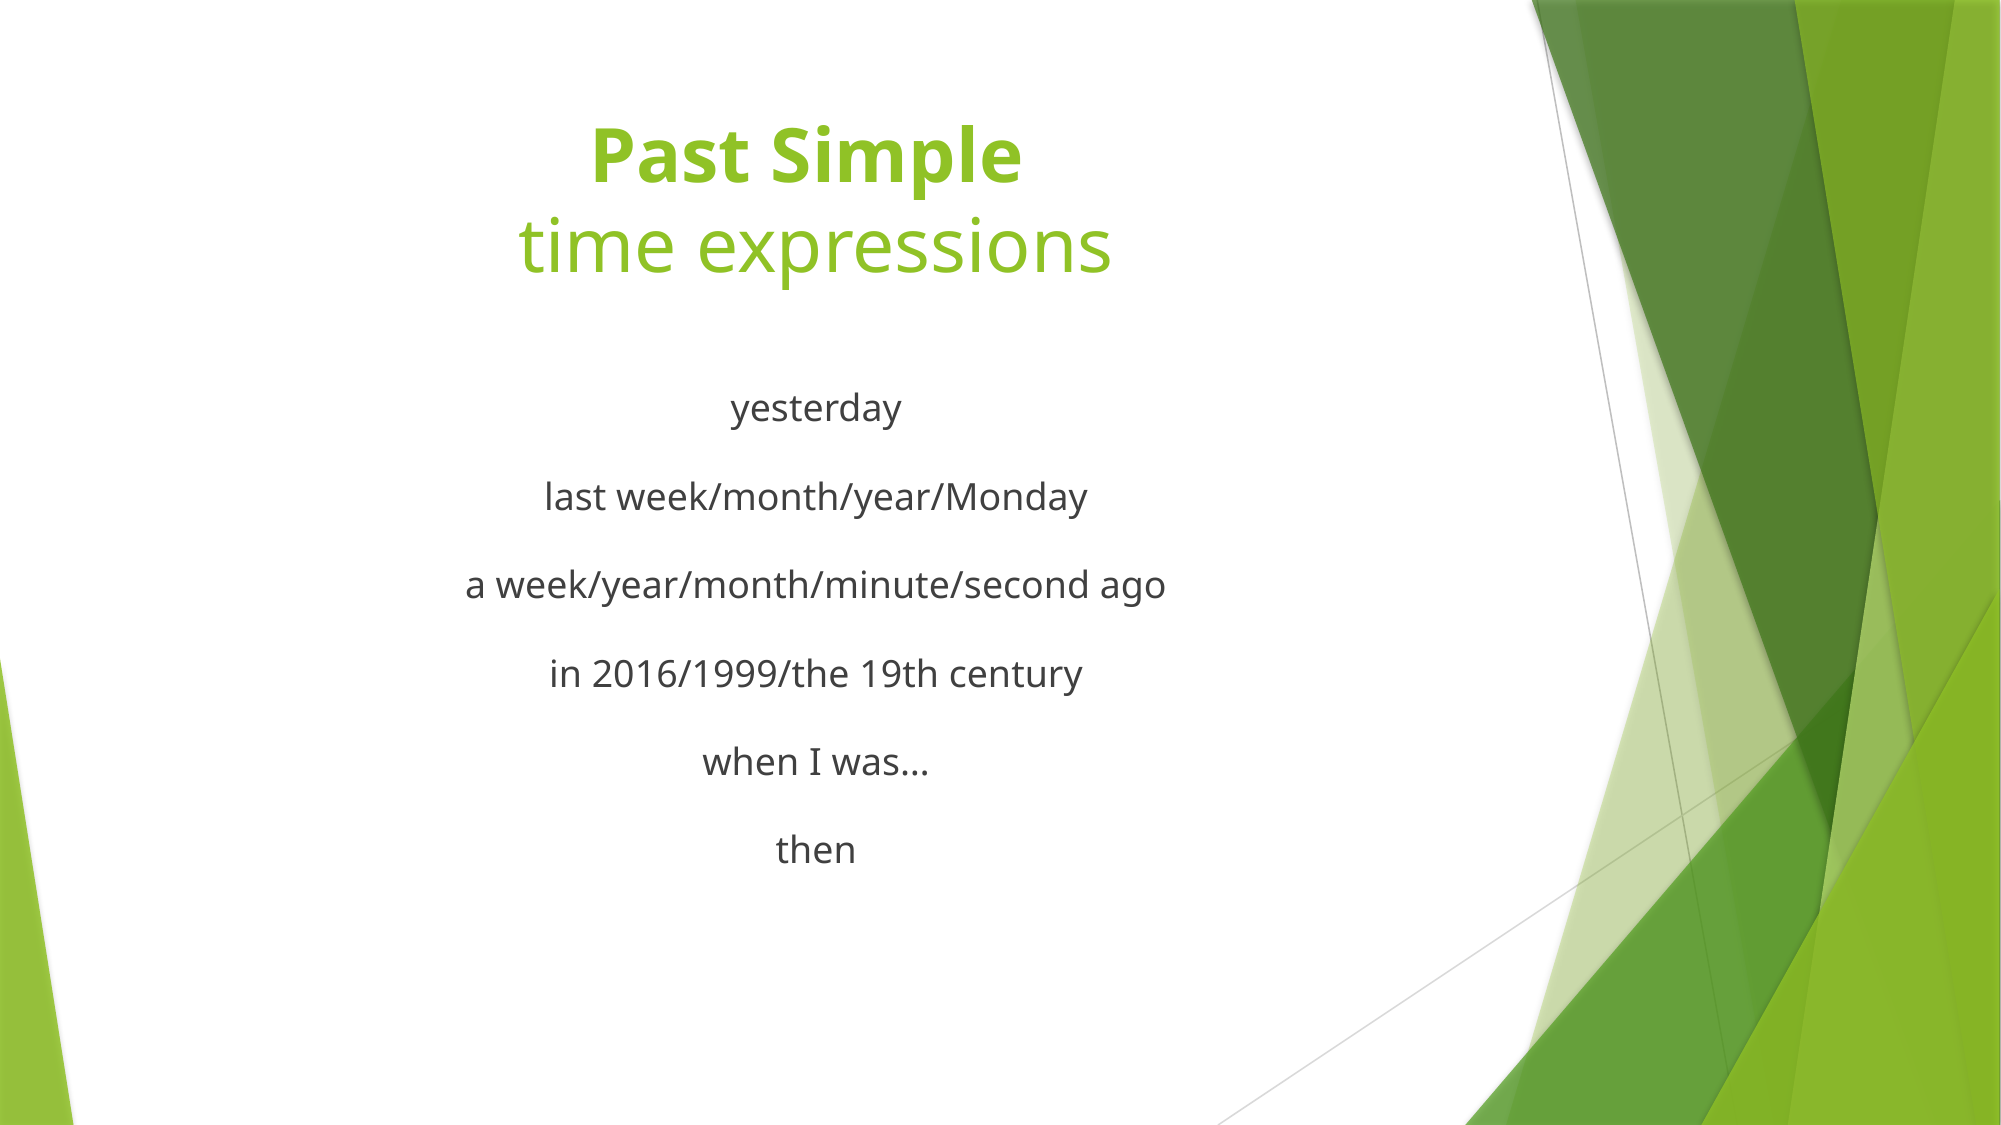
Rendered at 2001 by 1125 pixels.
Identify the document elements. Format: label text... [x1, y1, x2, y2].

title Past Simple time expressions [111, 99, 1522, 317]
list yesterday last week/month/year/Monday a week/year/month/minute/second ago in 2016/1999/the 19th century when I was… then [111, 354, 1522, 992]
